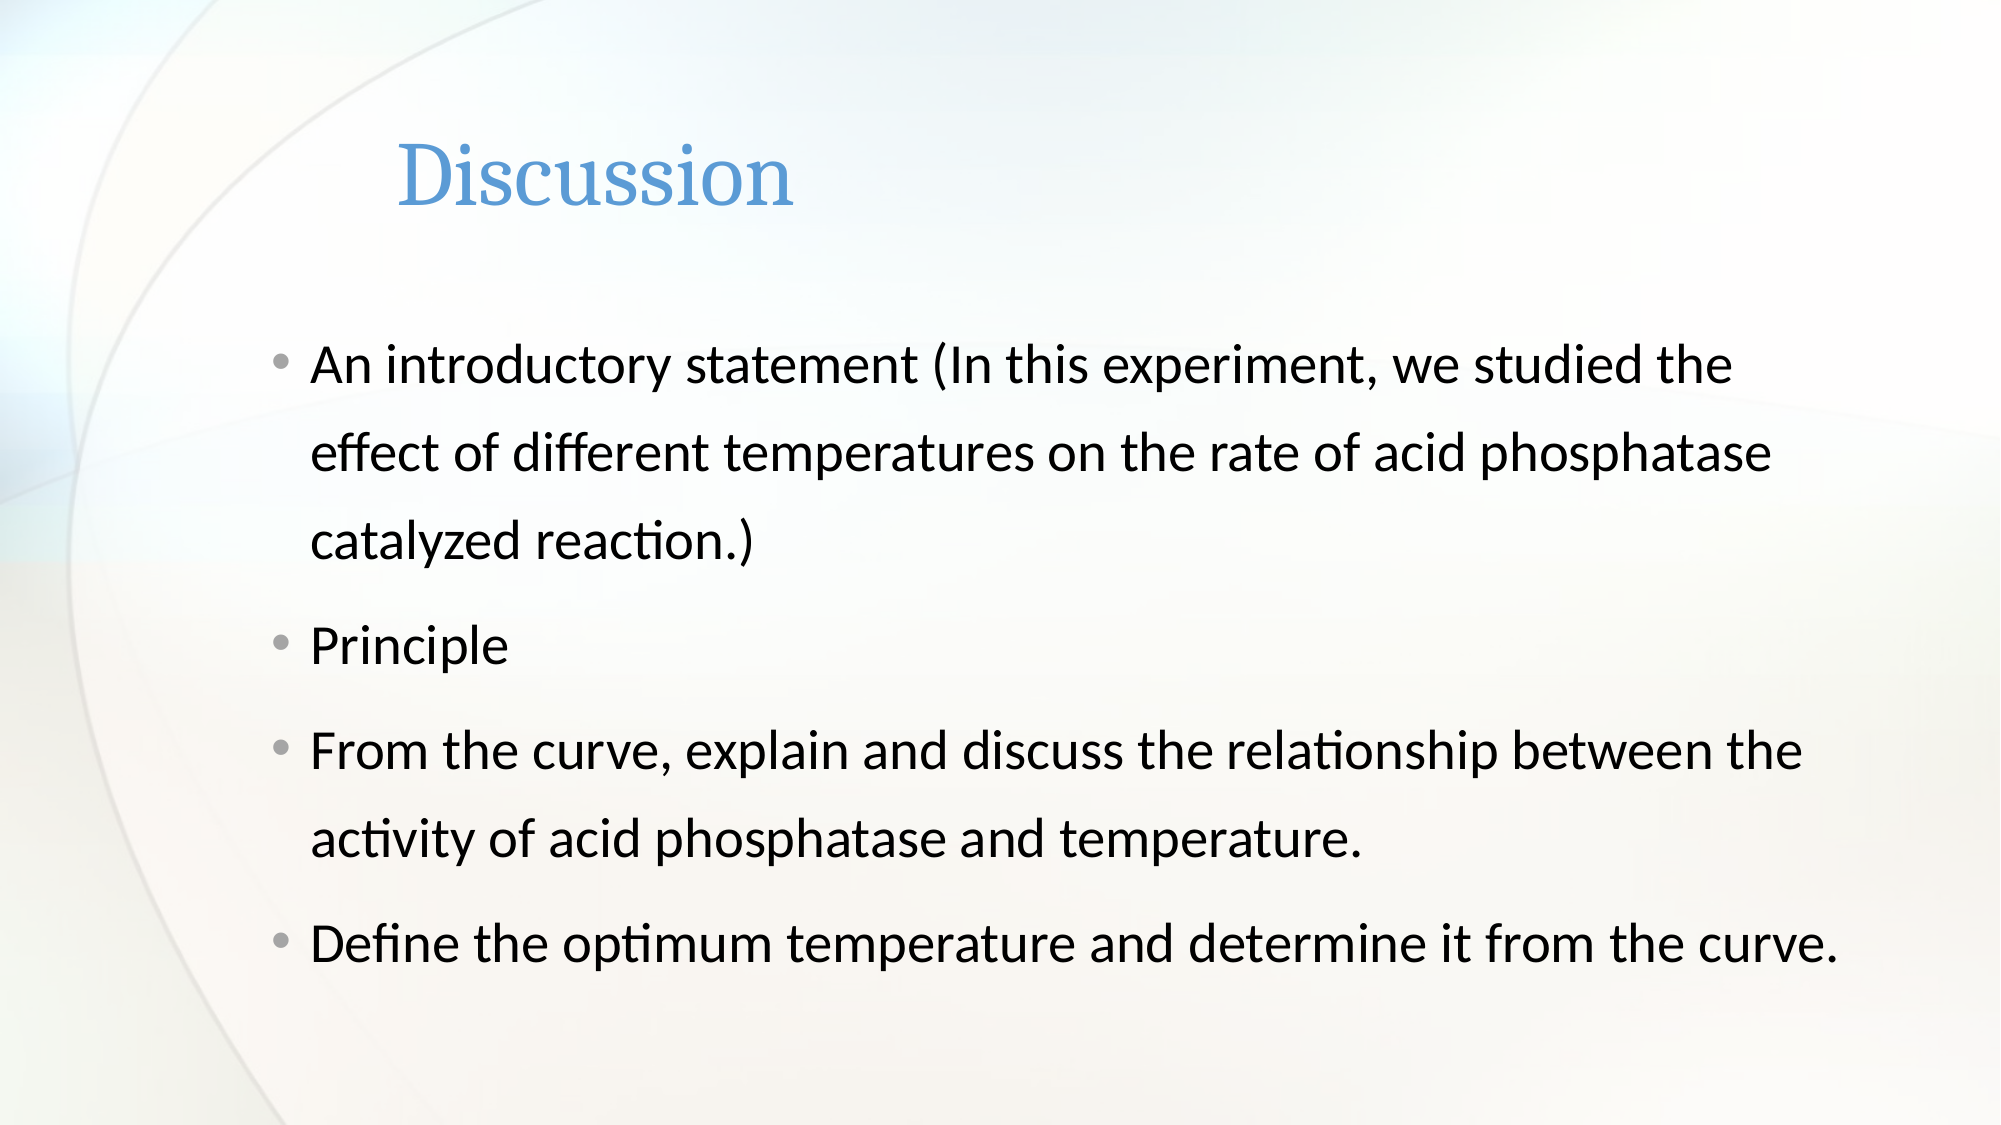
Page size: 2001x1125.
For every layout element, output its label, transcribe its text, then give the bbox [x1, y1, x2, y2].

list An introductory statement (In this experiment, we studied the effect of different temperatures on the rate of acid phosphatase catalyzed reaction.) Principle From the curve, explain and discuss the relationship between the activity of acid phosphatase and temperature. Define the optimum temperature and determine it from the curve. [256, 299, 1863, 1014]
title Discussion [381, 59, 1863, 278]
